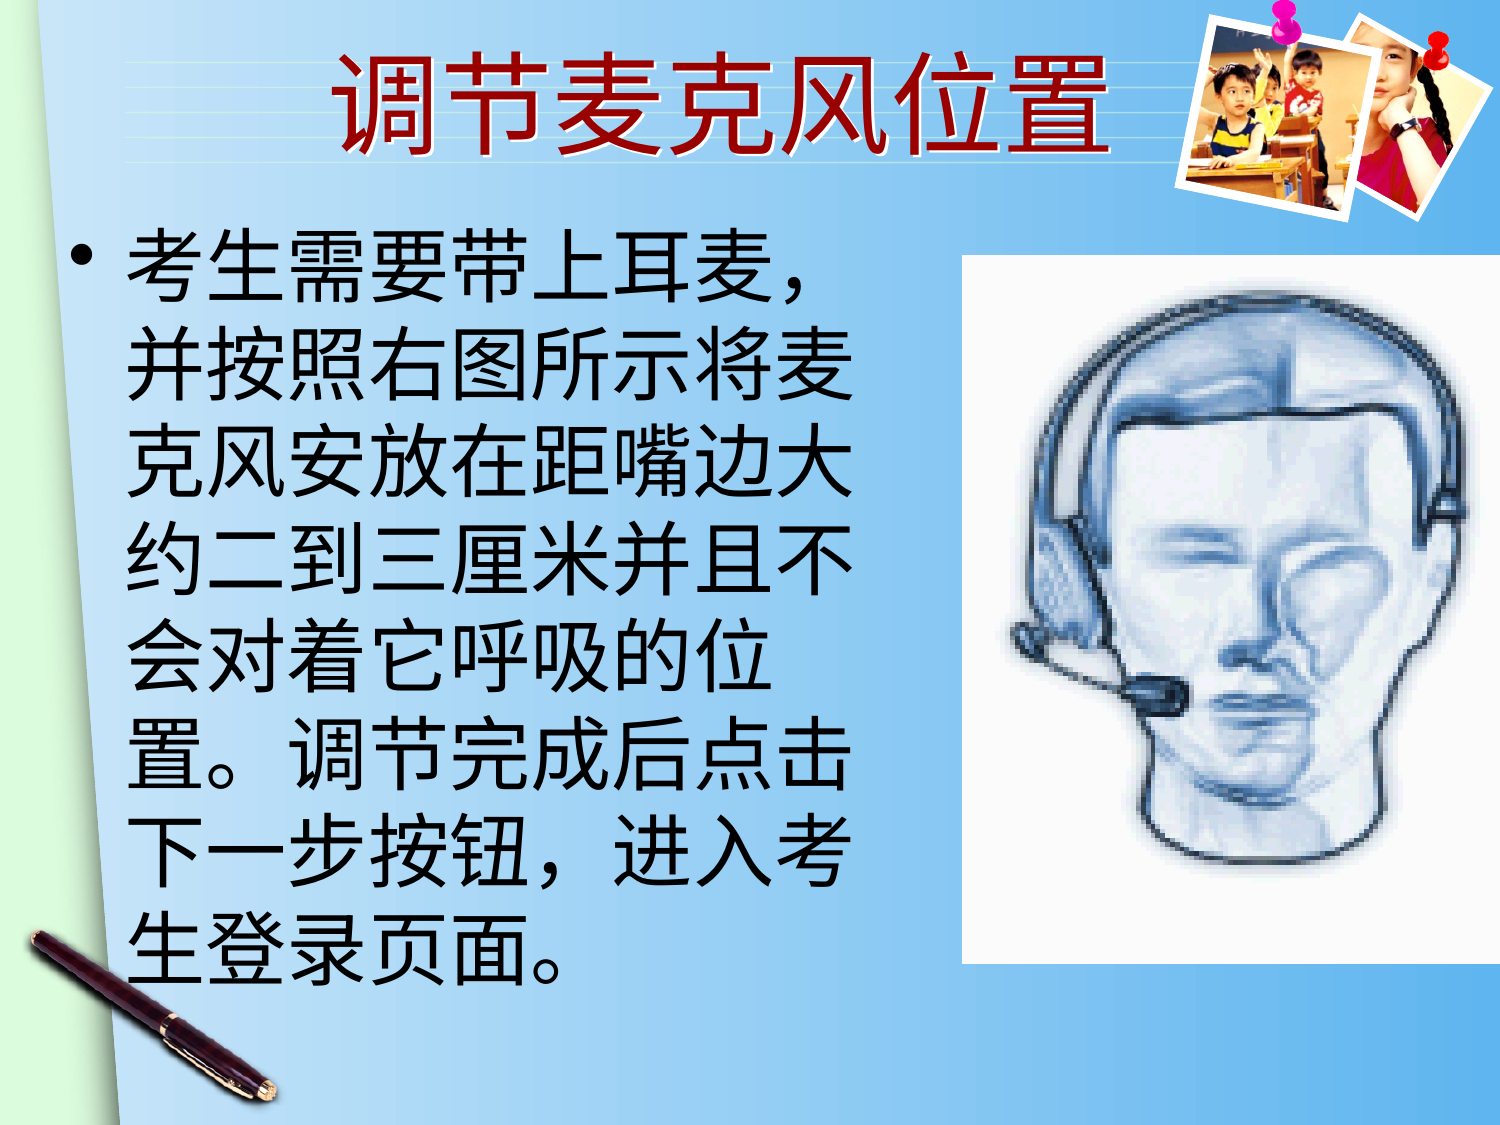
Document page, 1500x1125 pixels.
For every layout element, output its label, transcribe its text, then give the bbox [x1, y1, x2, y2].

title 调节麦克风位置 [312, 6, 1318, 195]
picture [1279, 47, 1371, 211]
list 考生需要带上耳麦，并按照右图所示将麦克风安放在距嘴边大约二到三厘米并且不会对着它呼吸的位置。调节完成后点击下一步按钮，进入考生登录页面。 [52, 207, 928, 951]
picture [962, 255, 1500, 965]
picture [1351, 22, 1484, 212]
picture [0, 0, 288, 1125]
picture [1270, 0, 1302, 6]
